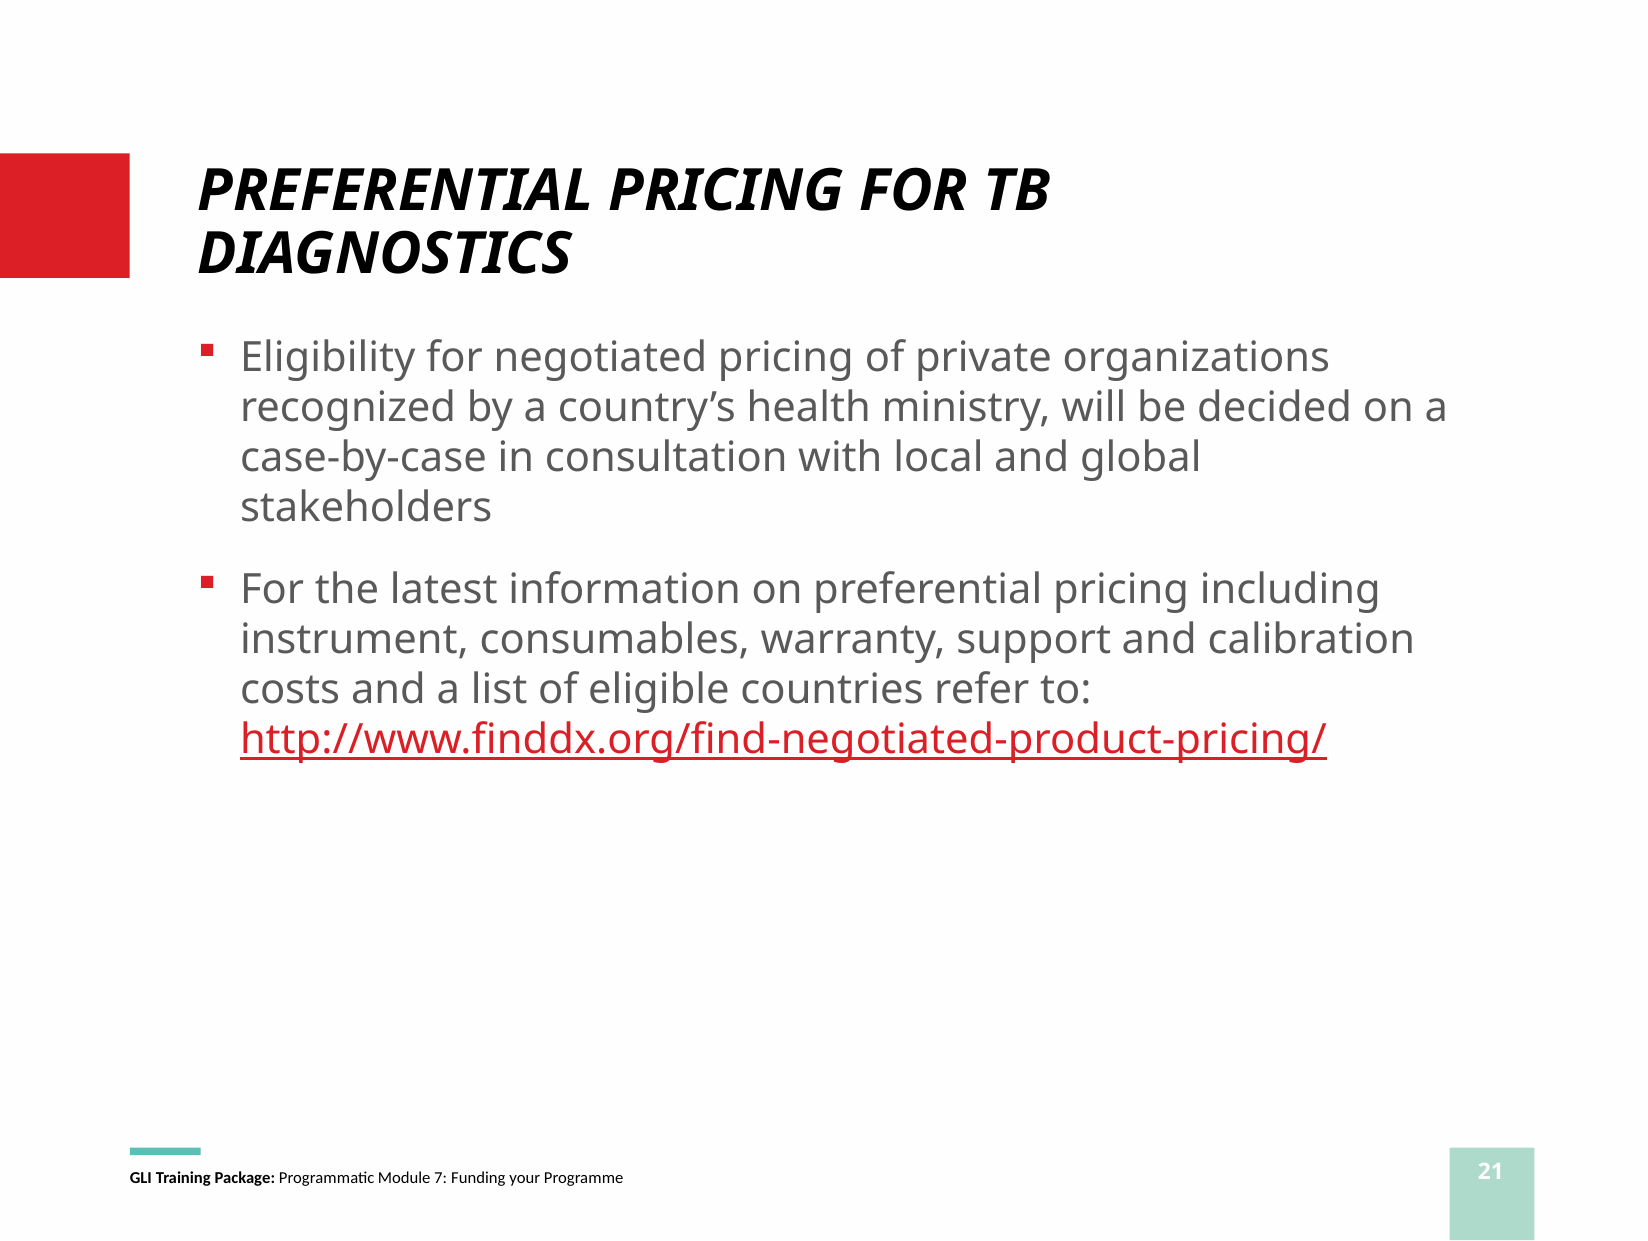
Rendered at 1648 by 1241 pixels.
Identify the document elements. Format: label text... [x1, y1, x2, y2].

list Eligibility for negotiated pricing of private organizations recognized by a country’s health ministry, will be decided on a case-by-case in consultation with local and global stakeholders For the latest information on preferential pricing including instrument, consumables, warranty, support and calibration costs and a list of eligible countries refer to: http://www.finddx.org/find-negotiated-product-pricing/ [197, 330, 1450, 1087]
title PREFERENTIAL PRICING FOR TB DIAGNOSTICS [197, 147, 1346, 299]
